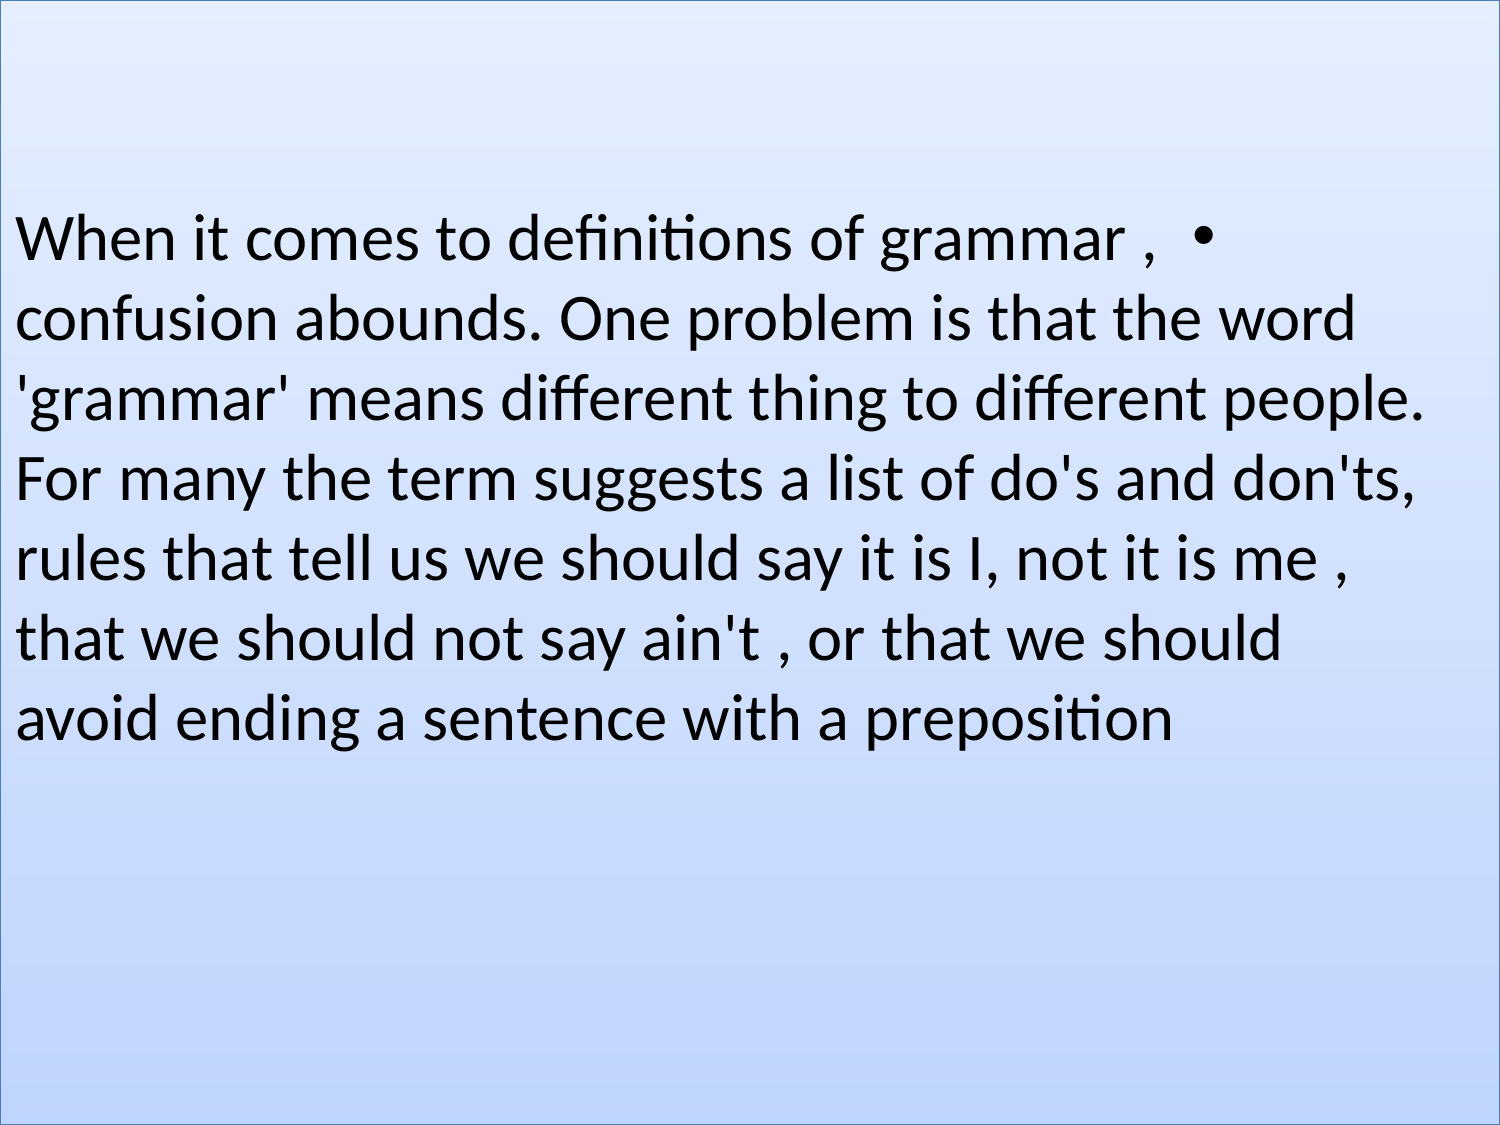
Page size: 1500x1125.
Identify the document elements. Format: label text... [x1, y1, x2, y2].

list When it comes to definitions of grammar , confusion abounds. One problem is that the word 'grammar' means different thing to different people. For many the term suggests a list of do's and don'ts, rules that tell us we should say it is I, not it is me , that we should not say ain't , or that we should avoid ending a sentence with a preposition [0, 0, 1500, 1125]
